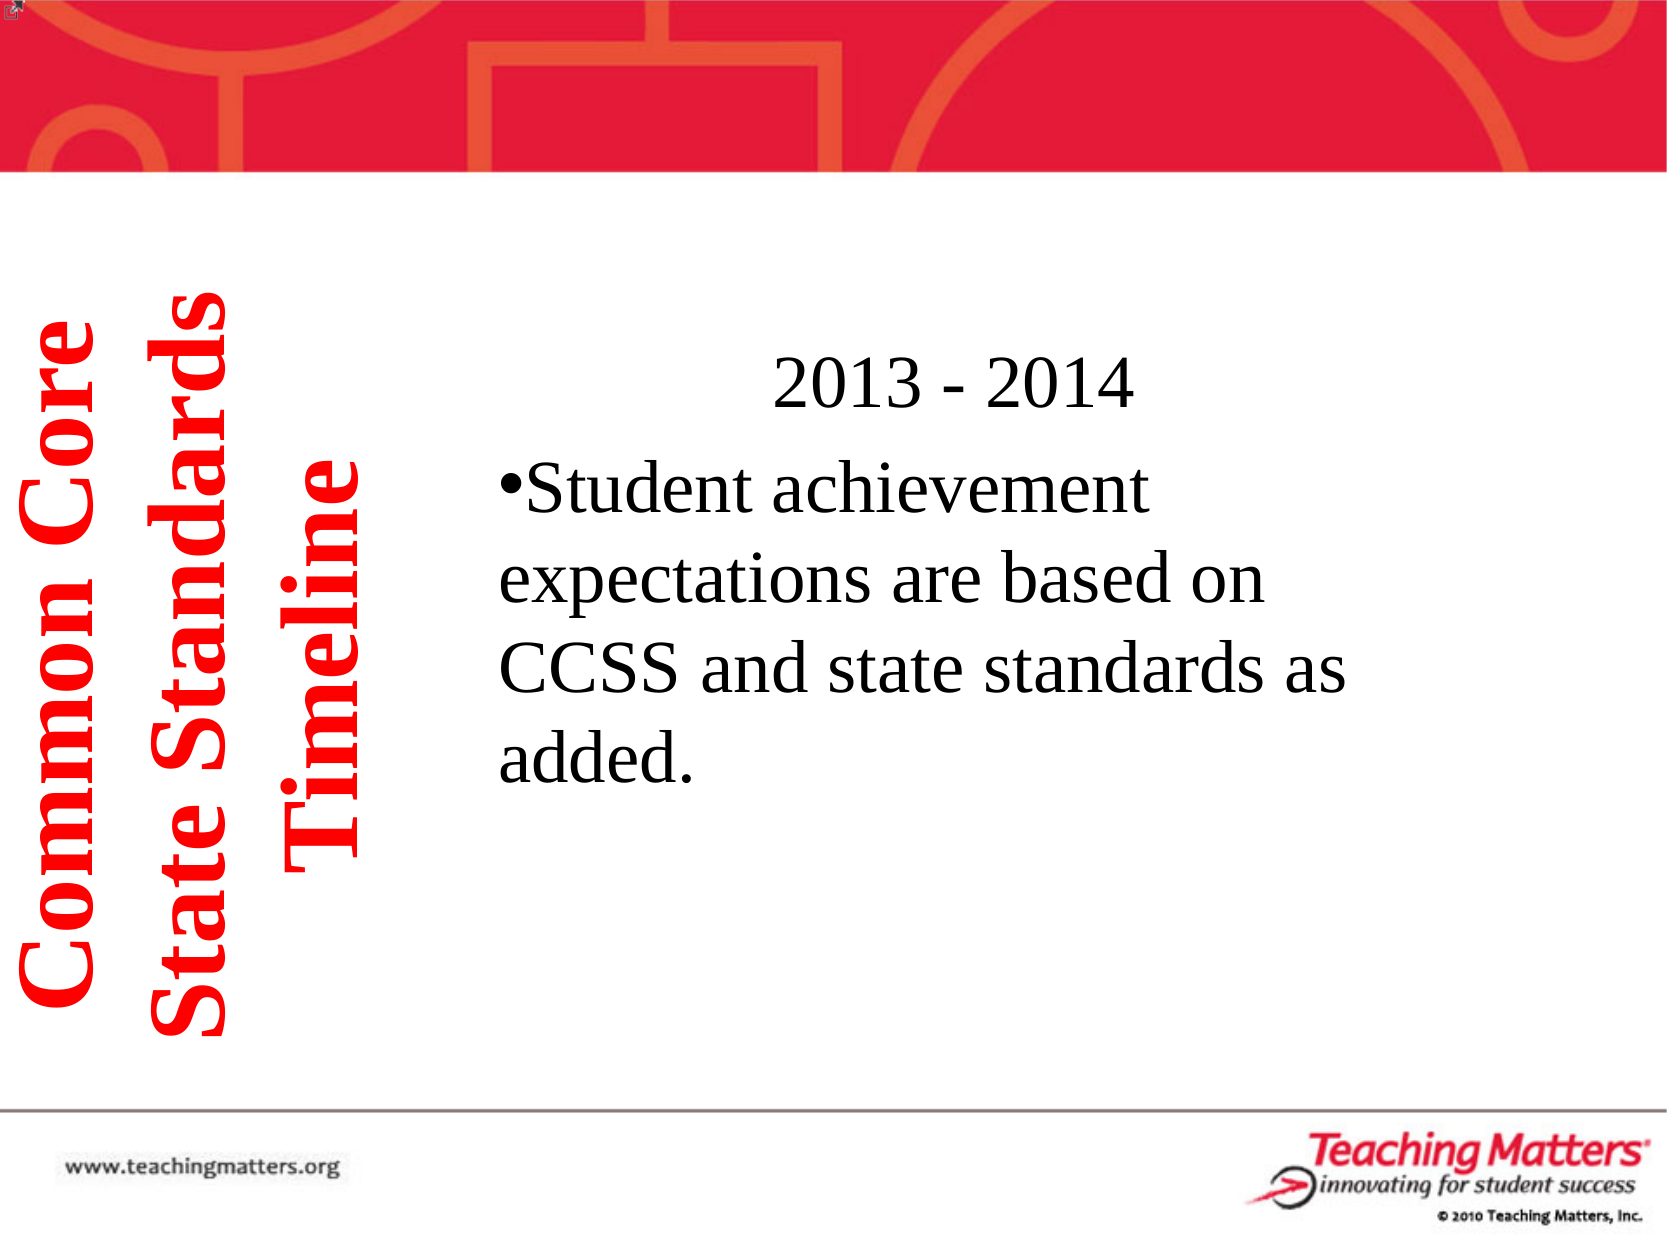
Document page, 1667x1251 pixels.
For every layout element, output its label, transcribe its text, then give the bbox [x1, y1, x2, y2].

text_box 2013 - 2014 Student achievement expectations are based on CCSS and state standards as added. [483, 299, 1425, 805]
text_box Common Core State Standards Timeline [70, 212, 396, 1113]
picture [0, 0, 1667, 1250]
